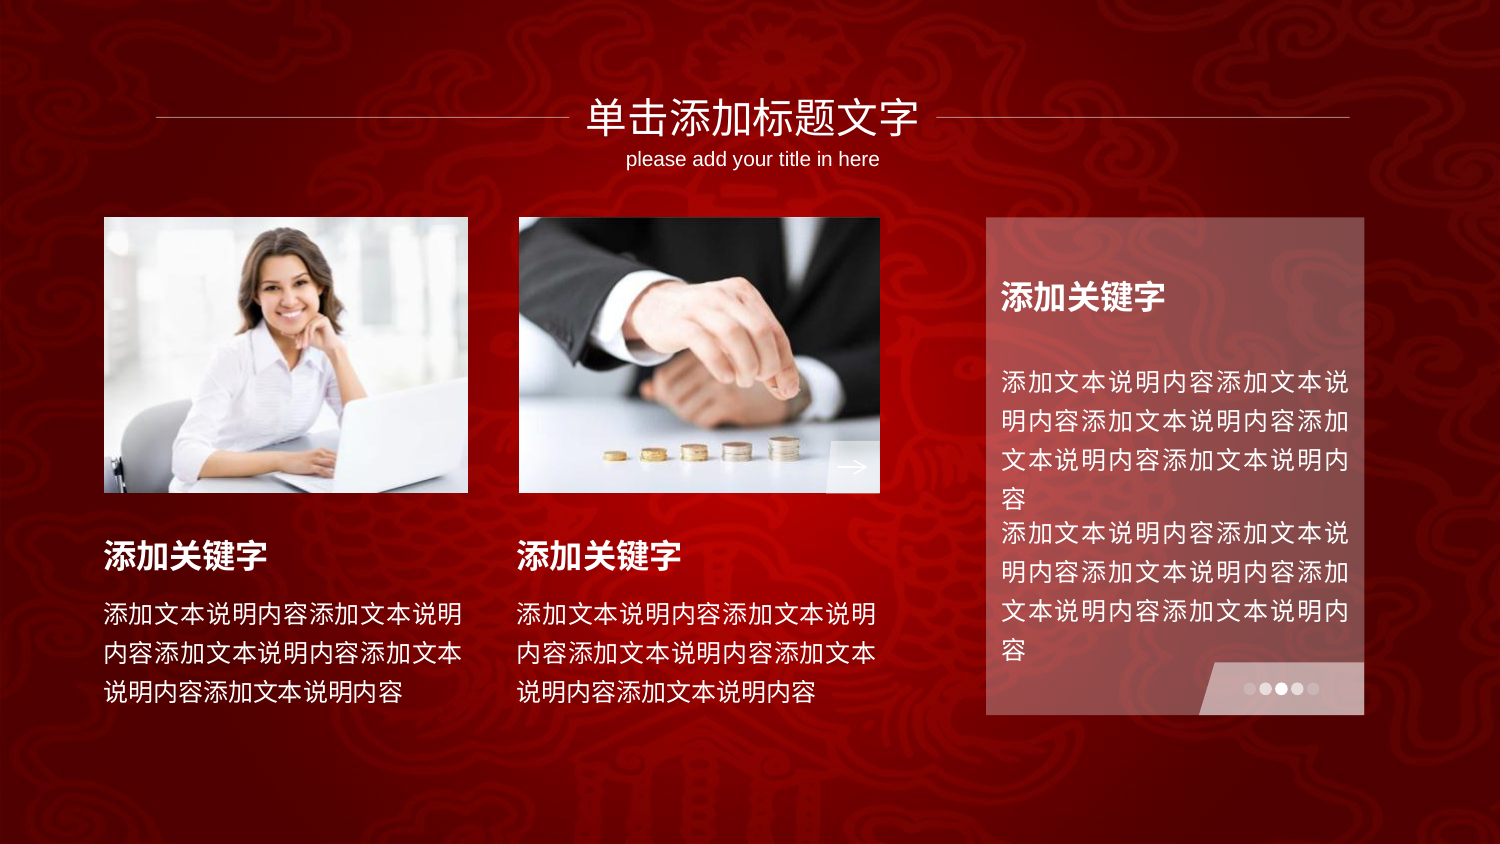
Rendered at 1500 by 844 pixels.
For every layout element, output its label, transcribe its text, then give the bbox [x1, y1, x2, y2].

text_box 添加文本说明内容添加文本说明内容添加文本说明内容添加文本说明内容添加文本说明内容 [986, 501, 1365, 672]
text_box 添加文本说明内容添加文本说明内容添加文本说明内容添加文本说明内容添加文本说明内容 [502, 582, 892, 714]
text_box 添加文本说明内容添加文本说明内容添加文本说明内容添加文本说明内容添加文本说明内容 [986, 350, 1365, 501]
text_box [986, 217, 1365, 350]
text_box 添加关键字 [502, 516, 739, 583]
text_box please add your title in here [610, 138, 895, 179]
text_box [1243, 682, 1320, 696]
text_box 添加关键字 [88, 516, 325, 583]
text_box 单击添加标题文字 [570, 84, 935, 150]
text_box [1198, 662, 1365, 716]
text_box 添加关键字 [986, 256, 1223, 324]
text_box [986, 672, 1211, 716]
text_box 添加文本说明内容添加文本说明内容添加文本说明内容添加文本说明内容添加文本说明内容 [88, 582, 479, 714]
picture [0, 0, 1500, 844]
